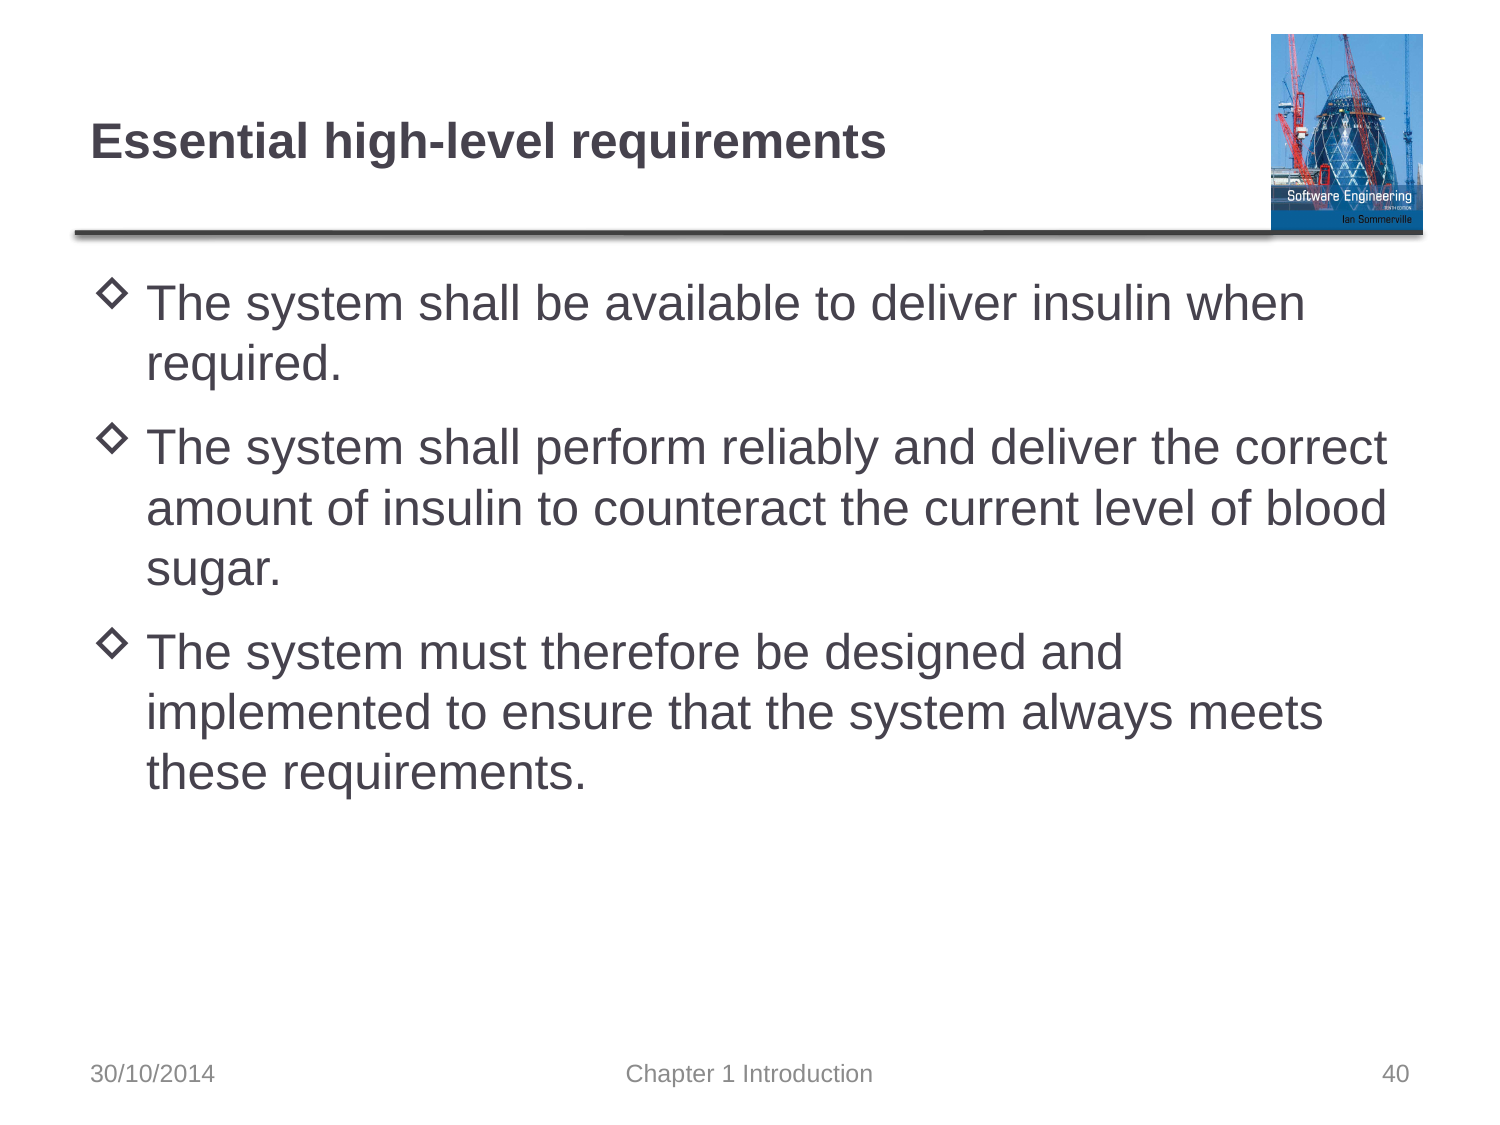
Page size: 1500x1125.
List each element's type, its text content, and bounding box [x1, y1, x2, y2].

footer Chapter 1 Introduction [512, 1042, 988, 1103]
picture [1271, 34, 1423, 230]
slide_number 40 [1074, 1042, 1425, 1103]
title Essential high-level requirements [74, 44, 1272, 233]
list The system shall be available to deliver insulin when required. The system shall perform reliably and deliver the correct amount of insulin to counteract the current level of blood sugar. The system must therefore be designed and implemented to ensure that the system always meets these requirements. [75, 262, 1425, 1005]
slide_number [75, 1042, 425, 1103]
